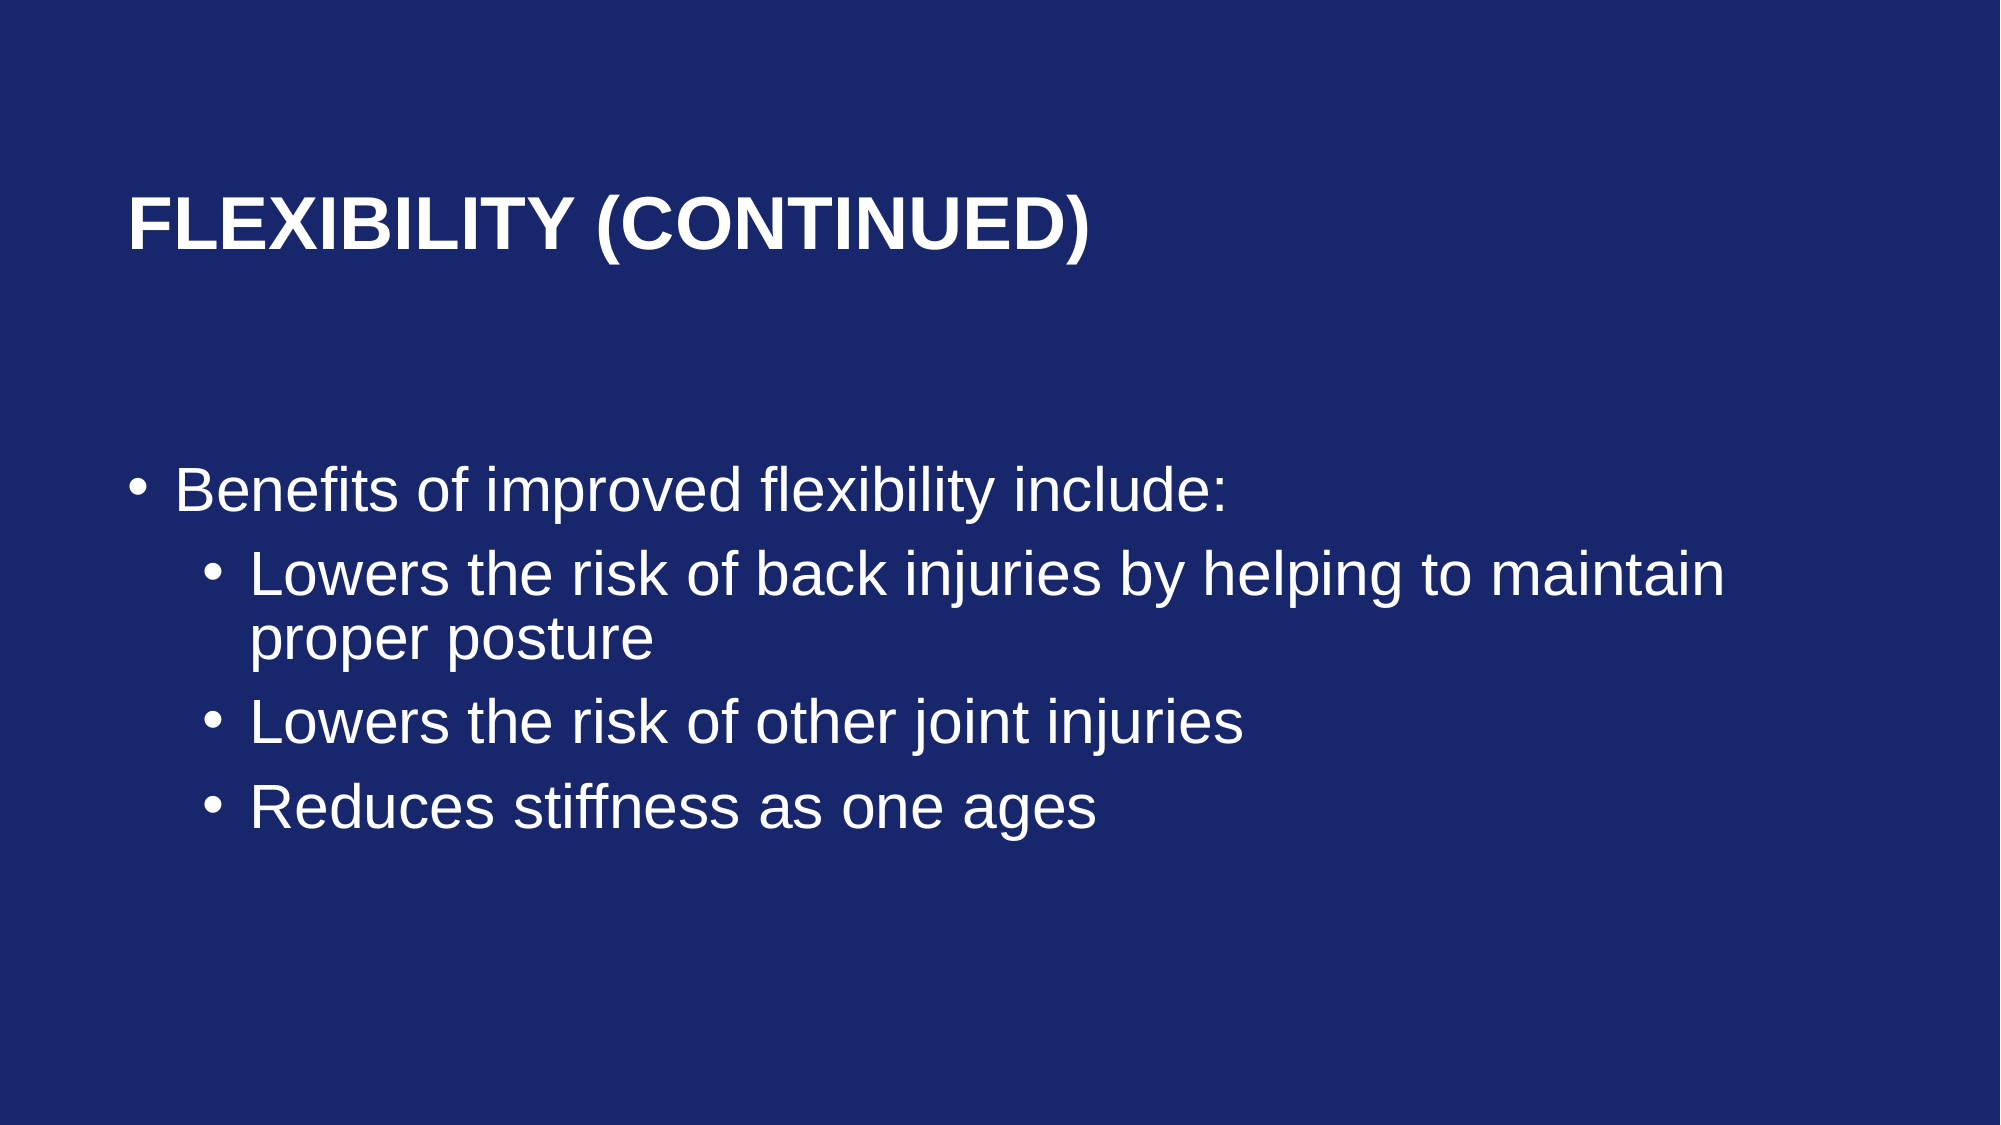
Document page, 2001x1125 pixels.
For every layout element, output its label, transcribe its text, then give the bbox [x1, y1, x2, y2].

list Benefits of improved flexibility include: Lowers the risk of back injuries by helping to maintain proper posture Lowers the risk of other joint injuries Reduces stiffness as one ages [112, 351, 1775, 950]
title Flexibility (Continued) [112, 99, 1775, 339]
